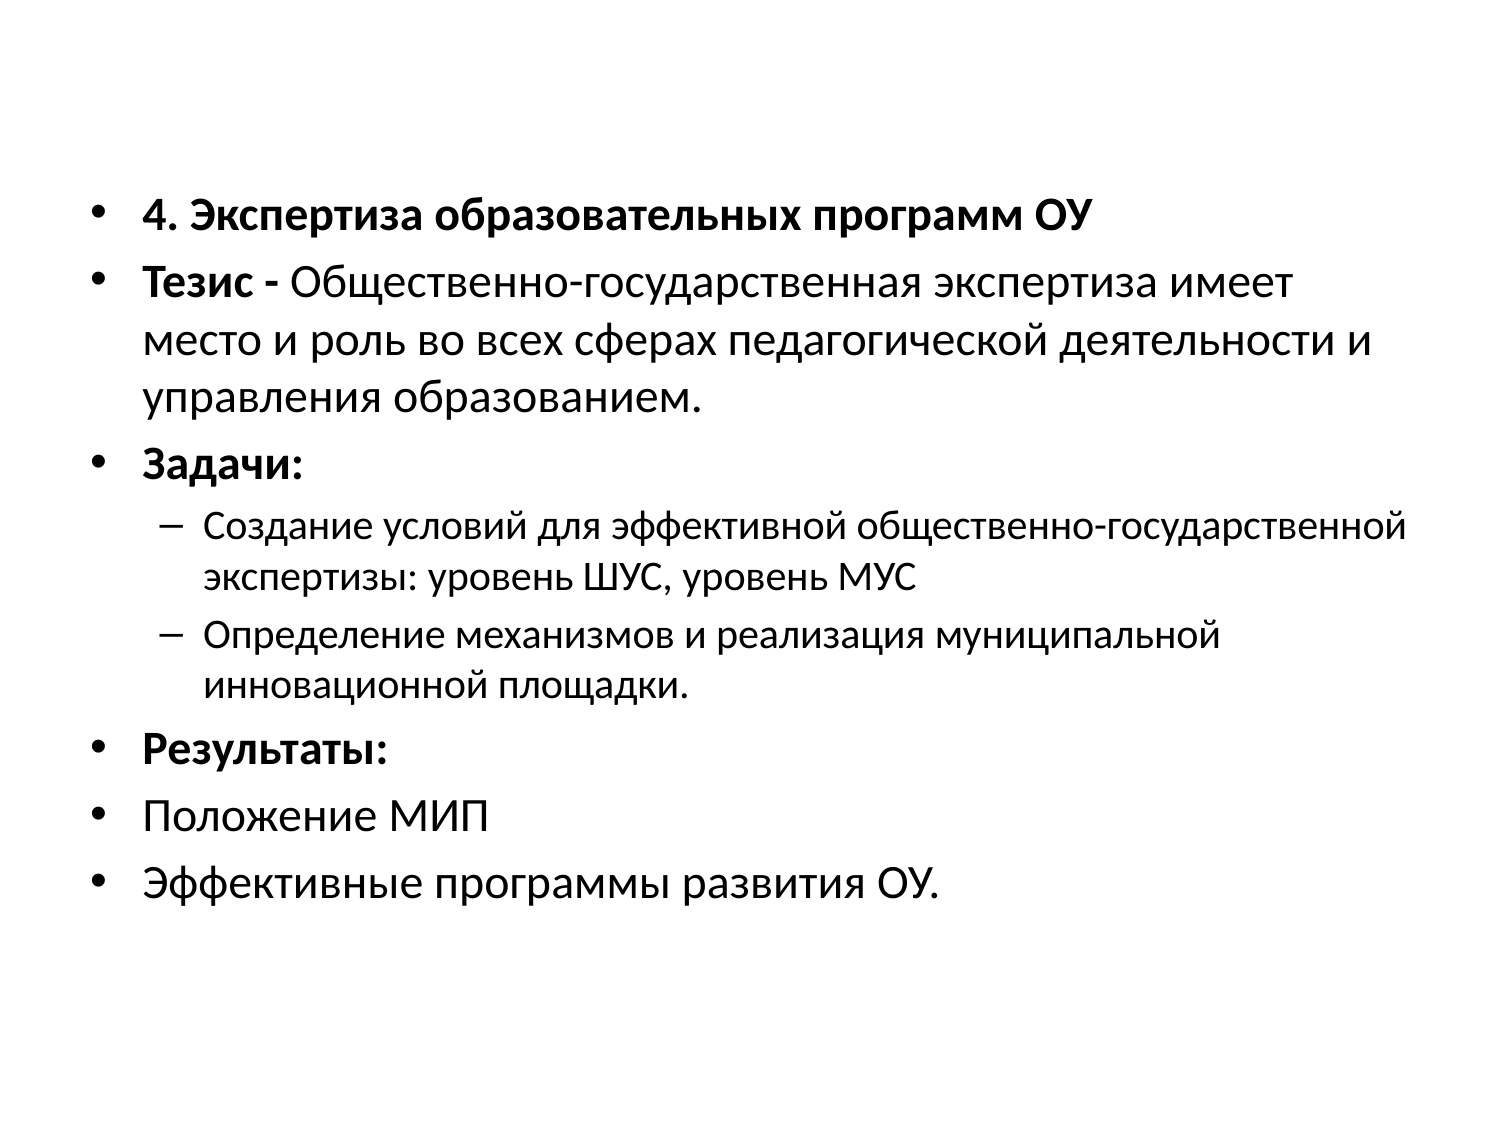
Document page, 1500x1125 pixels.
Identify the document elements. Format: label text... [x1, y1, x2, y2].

list 4. Экспертиза образовательных программ ОУ Тезис - Общественно-государственная экспертиза имеет место и роль во всех сферах педагогической деятельности и управления образованием. Задачи: Создание условий для эффективной общественно-государственной экспертизы: уровень ШУС, уровень МУС Определение механизмов и реализация муниципальной инновационной площадки. Результаты: Положение МИП Эффективные программы развития ОУ. [74, 174, 1426, 918]
